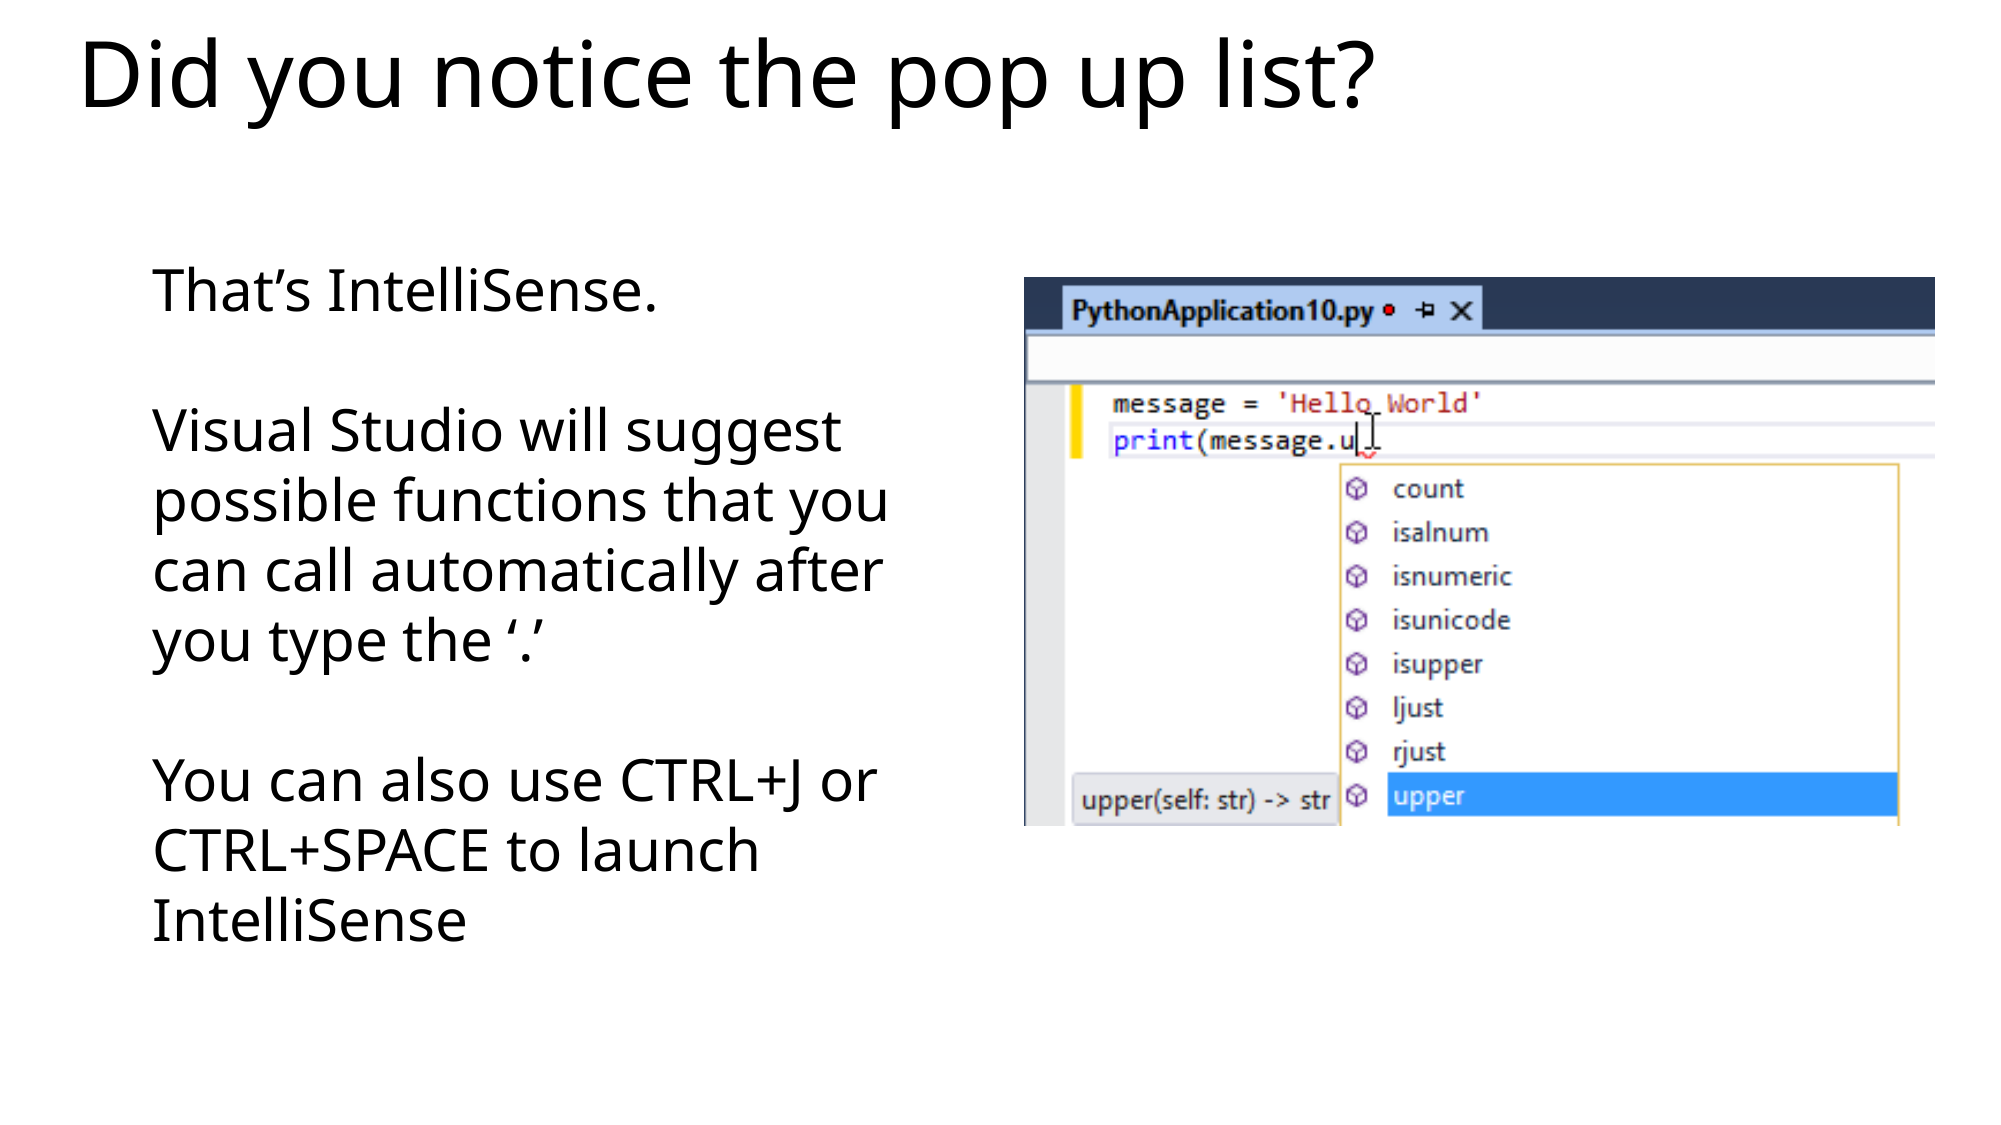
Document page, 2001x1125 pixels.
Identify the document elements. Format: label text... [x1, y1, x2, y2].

title Did you notice the pop up list? [62, 29, 1953, 205]
picture [1023, 277, 1935, 827]
text_box That’s IntelliSense. Visual Studio will suggest possible functions that you can call automatically after you type the ‘.’ You can also use CTRL+J or CTRL+SPACE to launch IntelliSense [137, 245, 1001, 961]
